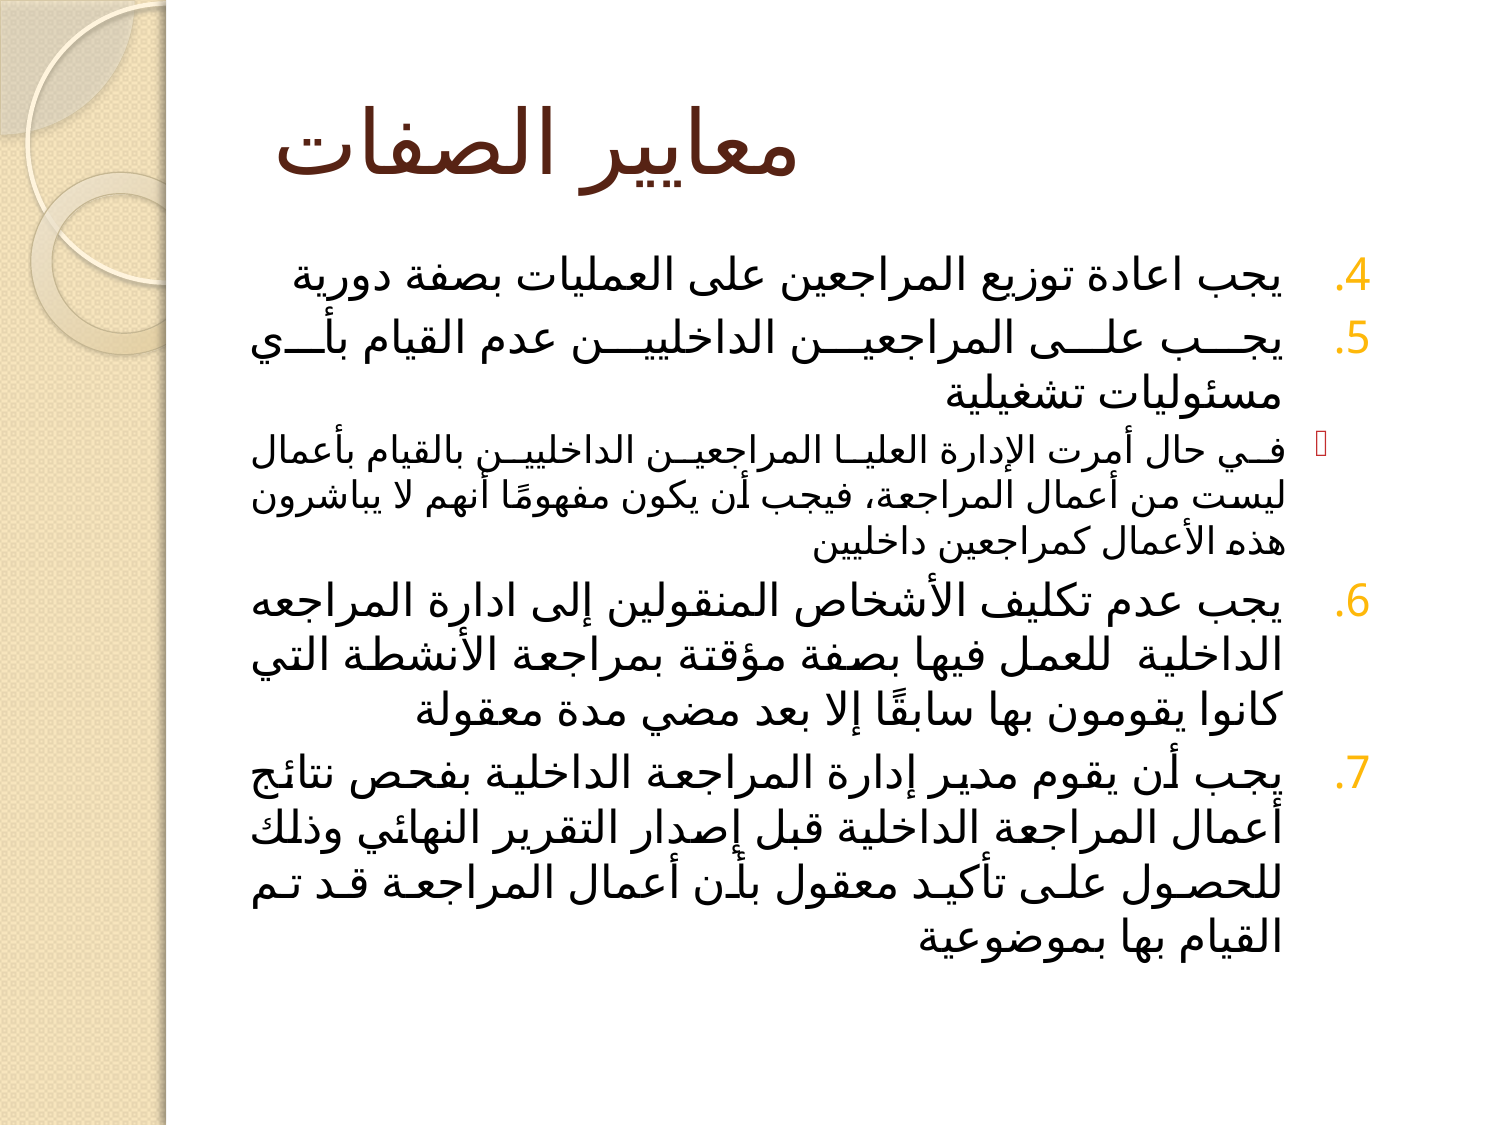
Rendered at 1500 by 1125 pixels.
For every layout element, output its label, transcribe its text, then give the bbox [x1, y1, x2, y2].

list يجب اعادة توزيع المراجعين على العمليات بصفة دورية يجب على المراجعين الداخليين عدم القيام بأي مسئوليات تشغيلية في حال أمرت الإدارة العليا المراجعين الداخليين بالقيام بأعمال ليست من أعمال المراجعة، فيجب أن يكون مفهومًا أنهم لا يباشرون هذه الأعمال كمراجعين داخليين يجب عدم تكليف الأشخاص المنقولين إلى ادارة المراجعه الداخلية للعمل فيها بصفة مؤقتة بمراجعة الأنشطة التي كانوا يقومون بها سابقًا إلا بعد مضي مدة معقولة يجب أن يقوم مدير إدارة المراجعة الداخلية بفحص نتائج أعمال المراجعة الداخلية قبل إصدار التقرير النهائي وذلك للحصول على تأكيد معقول بأن أعمال المراجعة قد تم القيام بها بموضوعية [235, 237, 1466, 1025]
title معايير الصفات [235, 45, 1466, 233]
